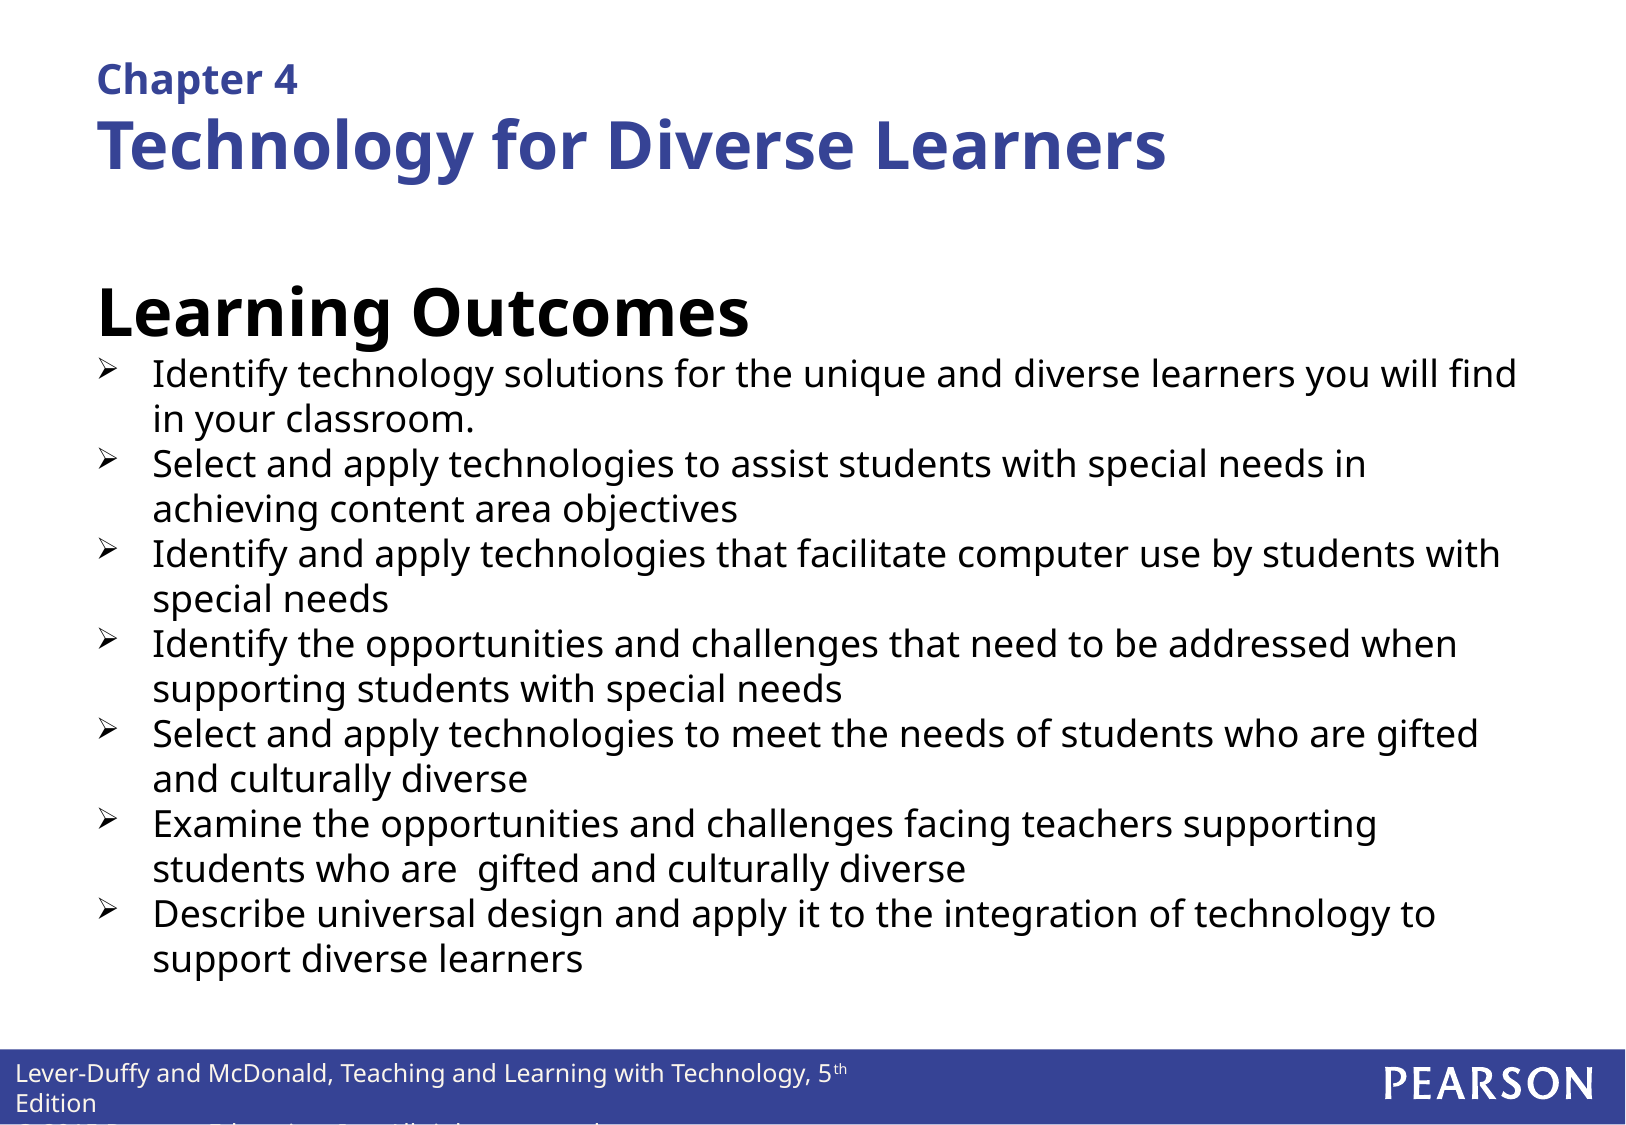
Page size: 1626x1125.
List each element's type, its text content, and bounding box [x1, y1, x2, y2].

title Chapter 4 Technology for Diverse Learners [81, 45, 1544, 233]
list Learning Outcomes Identify technology solutions for the unique and diverse learners you will find in your classroom. Select and apply technologies to assist students with special needs in achieving content area objectives Identify and apply technologies that facilitate computer use by students with special needs Identify the opportunities and challenges that need to be addressed when supporting students with special needs Select and apply technologies to meet the needs of students who are gifted and culturally diverse Examine the opportunities and challenges facing teachers supporting students who are gifted and culturally diverse Describe universal design and apply it to the integration of technology to support diverse learners [81, 262, 1544, 1005]
